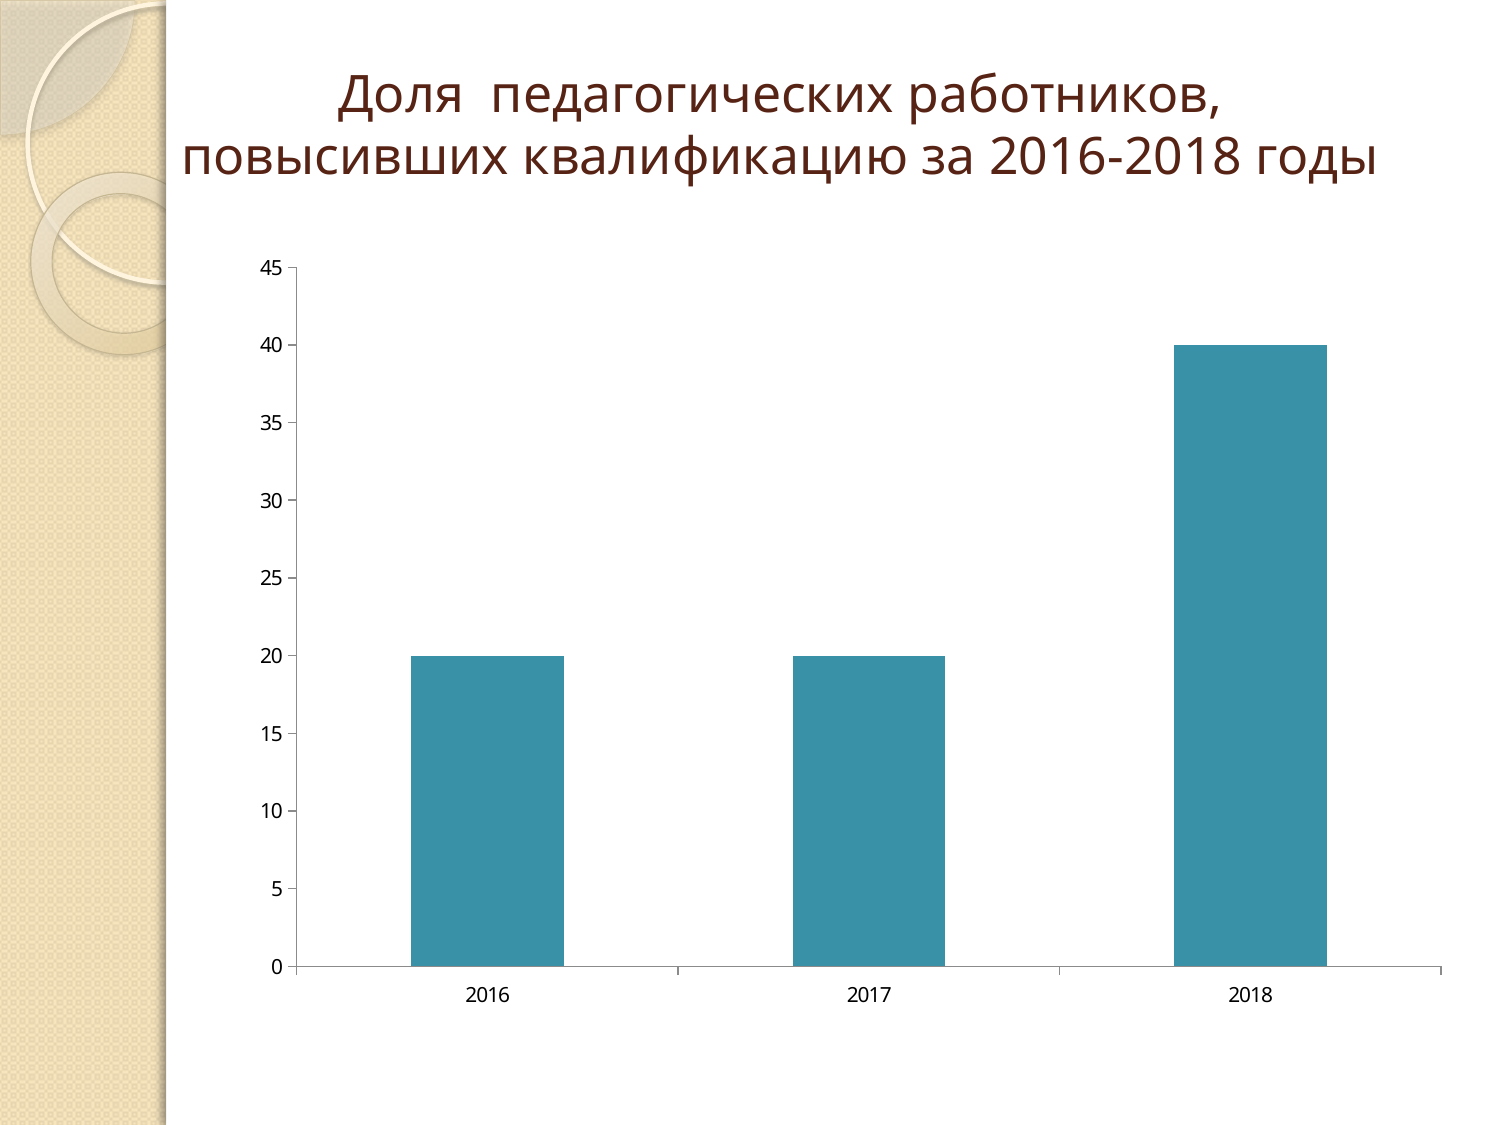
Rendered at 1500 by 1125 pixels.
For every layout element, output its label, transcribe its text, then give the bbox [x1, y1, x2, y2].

chart [235, 237, 1466, 1026]
title Доля педагогических работников, повысивших квалификацию за 2016-2018 годы [164, 23, 1397, 223]
